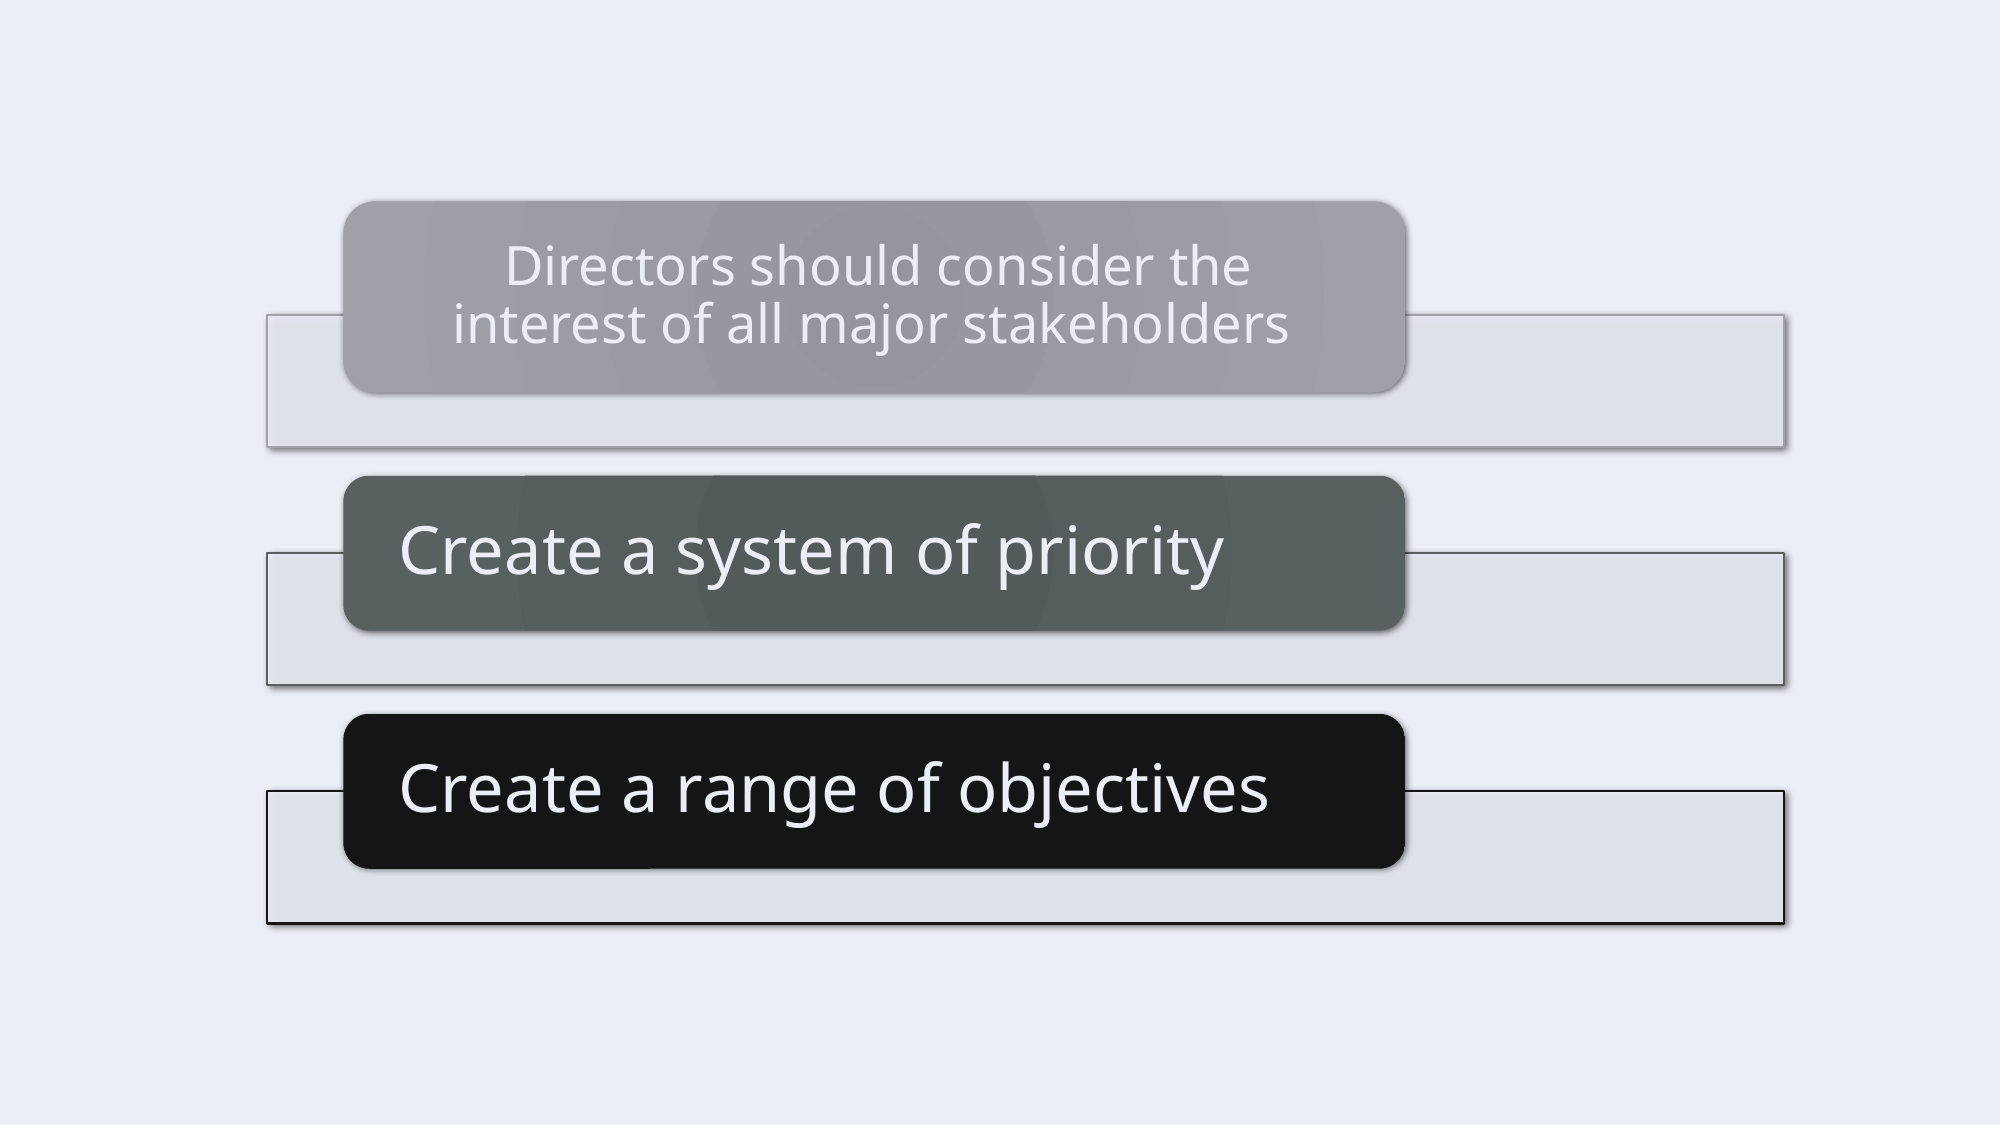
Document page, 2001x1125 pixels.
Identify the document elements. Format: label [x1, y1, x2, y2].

text_box [266, 31, 1785, 1094]
